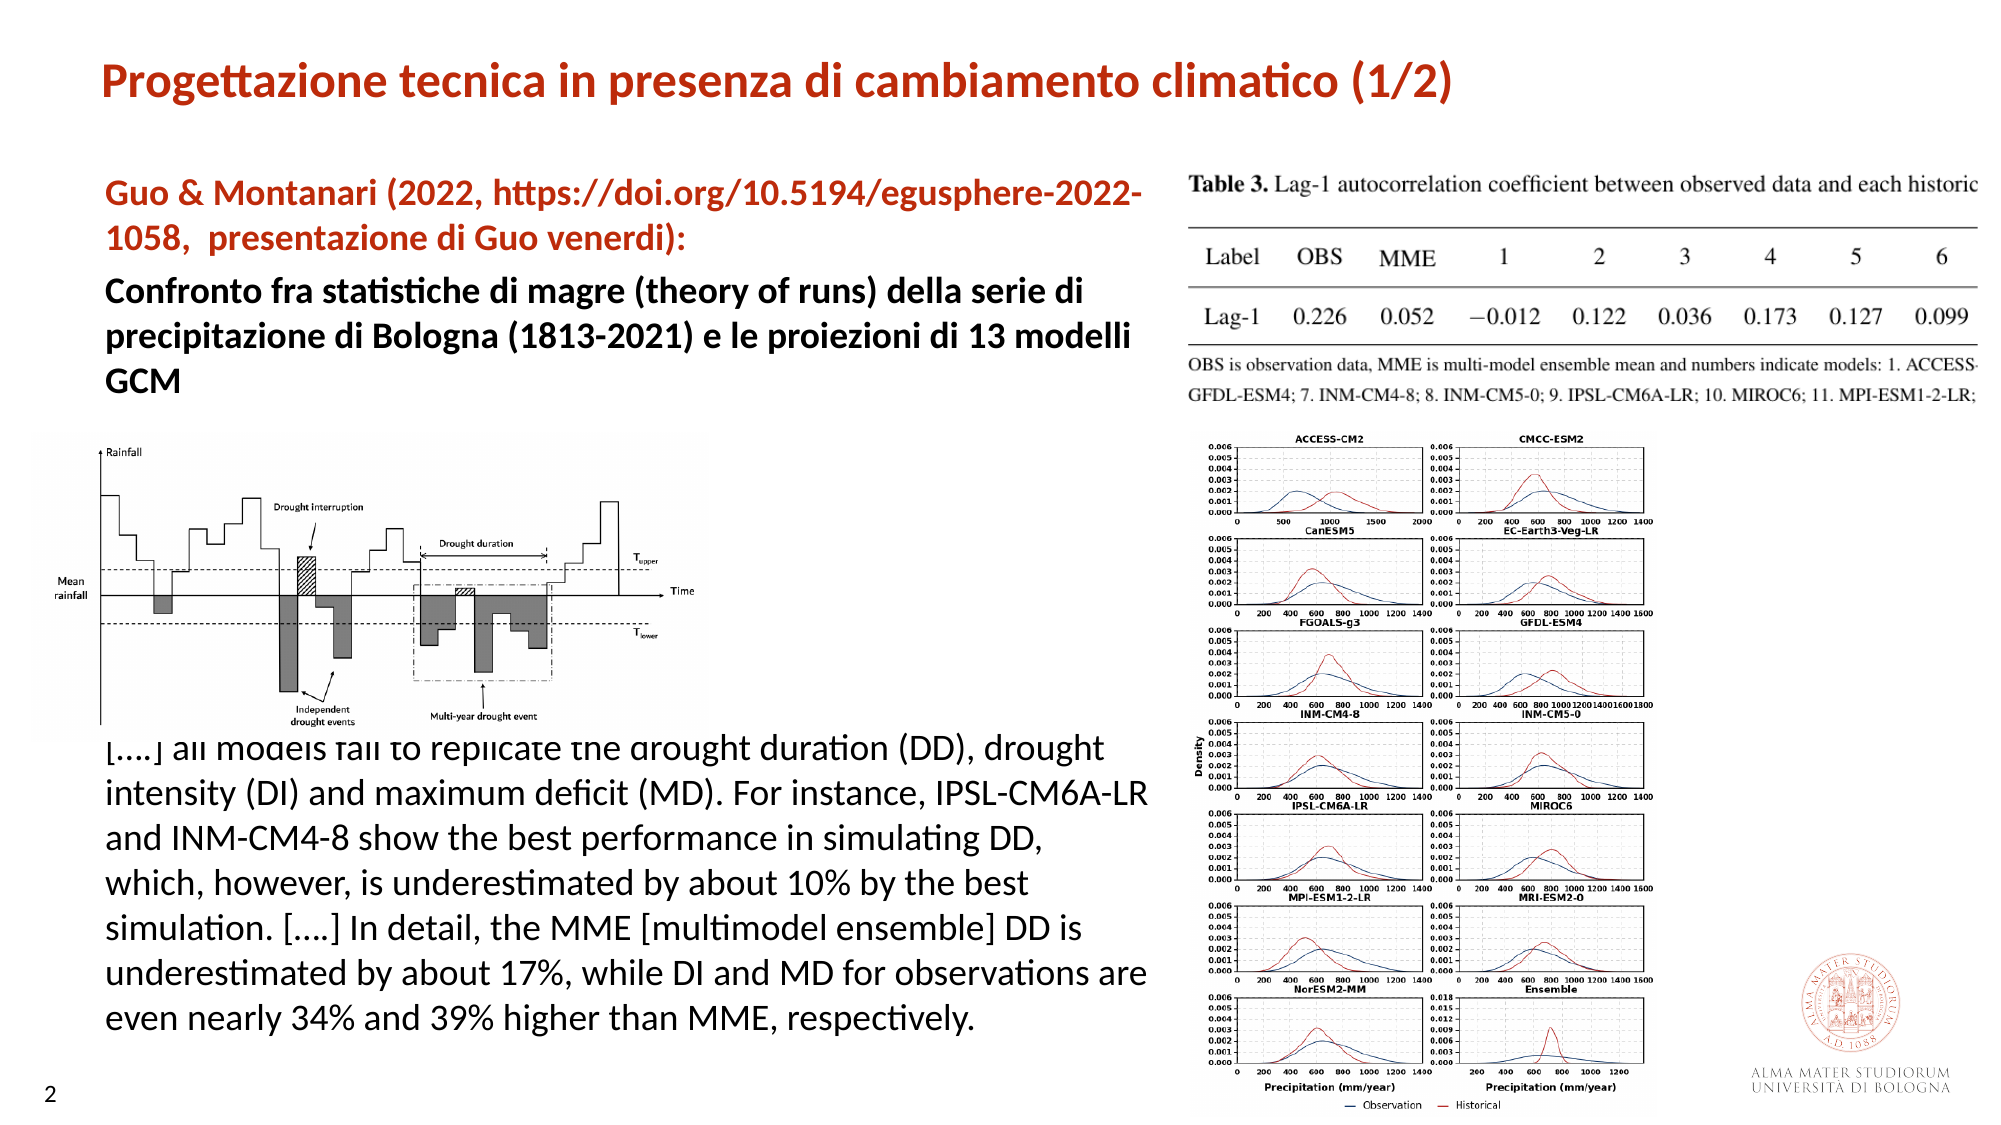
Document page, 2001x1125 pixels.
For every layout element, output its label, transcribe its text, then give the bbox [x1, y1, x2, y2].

picture [1161, 160, 1978, 1118]
list Guo & Montanari (2022, https://doi.org/10.5194/egusphere-2022-1058, presentazione di Guo venerdi): Confronto fra statistiche di magre (theory of runs) della serie di precipitazione di Bologna (1813-2021) e le proiezioni di 13 modelli GCM [….] all models fail to replicate the drought duration (DD), drought intensity (DI) and maximum deficit (MD). For instance, IPSL-CM6A-LR and INM-CM4-8 show the best performance in simulating DD, which, however, is underestimated by about 10% by the best simulation. [….] In detail, the MME [multimodel ensemble] DD is underestimated by about 17%, while DI and MD for observations are even nearly 34% and 39% higher than MME, respectively. [90, 160, 1166, 527]
picture [31, 432, 709, 743]
list Progettazione tecnica in presenza di cambiamento climatico (1/2) [86, 54, 1930, 161]
picture [1720, 933, 1981, 1118]
